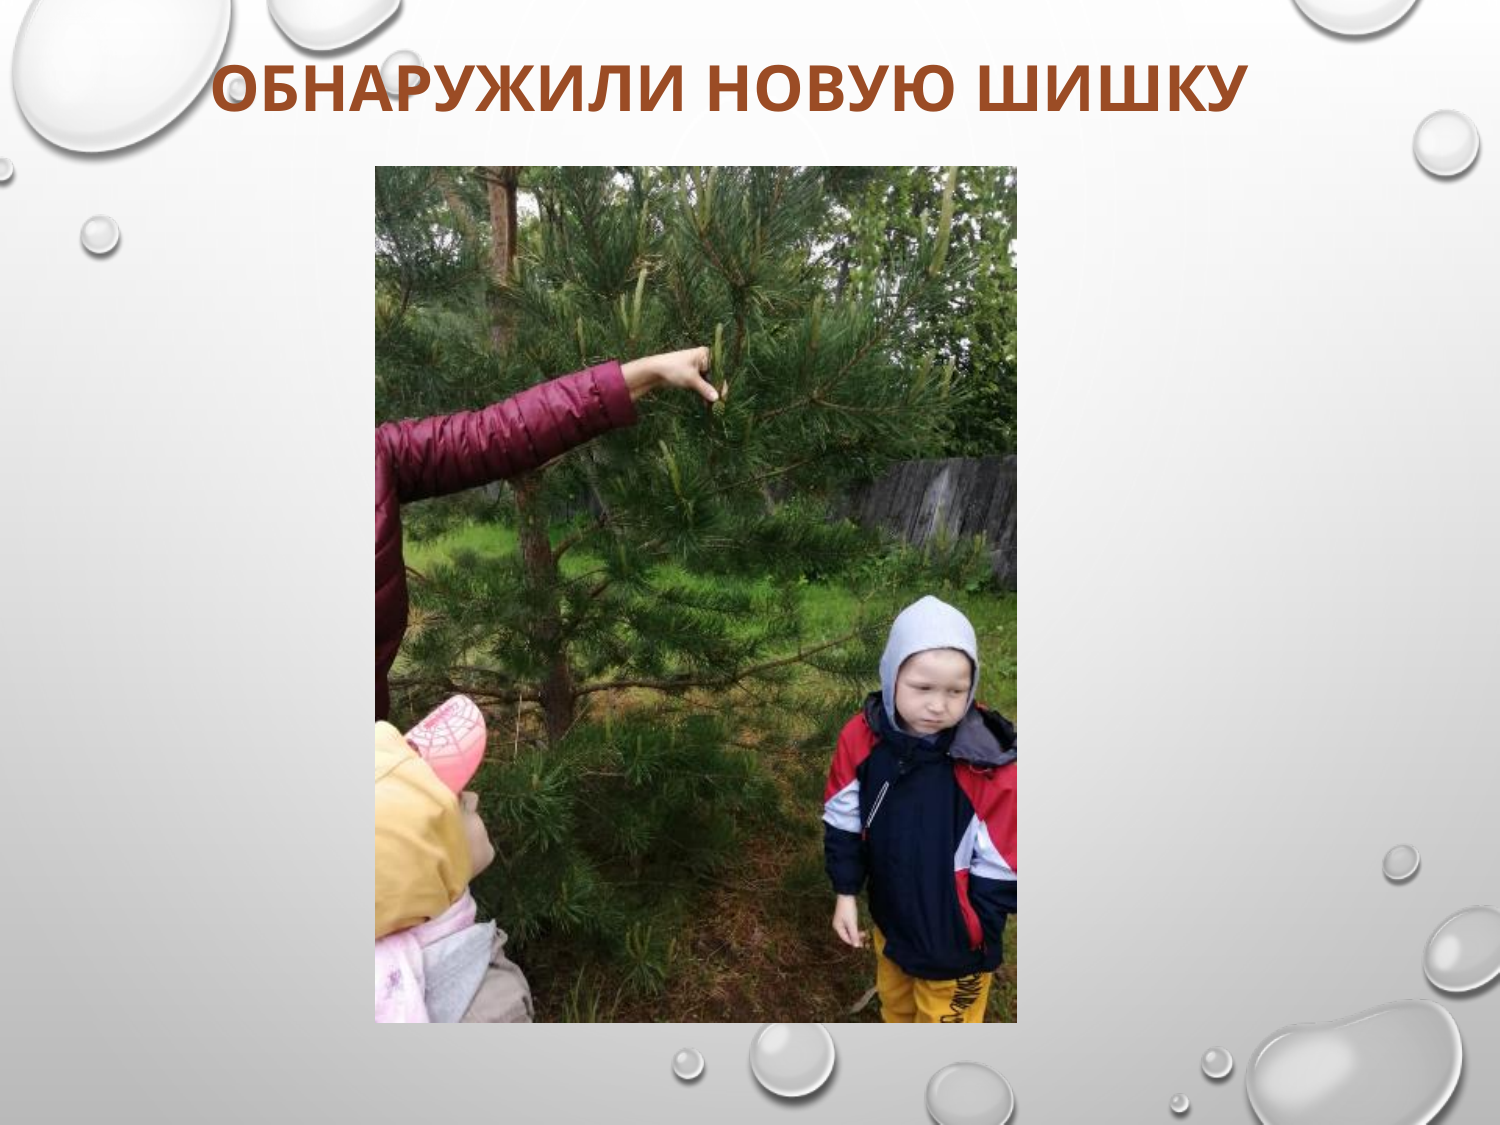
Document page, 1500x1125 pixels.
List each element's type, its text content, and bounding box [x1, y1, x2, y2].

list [375, 166, 1018, 1023]
title Обнаружили новую шишку [0, 48, 1500, 134]
picture [0, 134, 1500, 1125]
picture [0, 0, 1500, 48]
